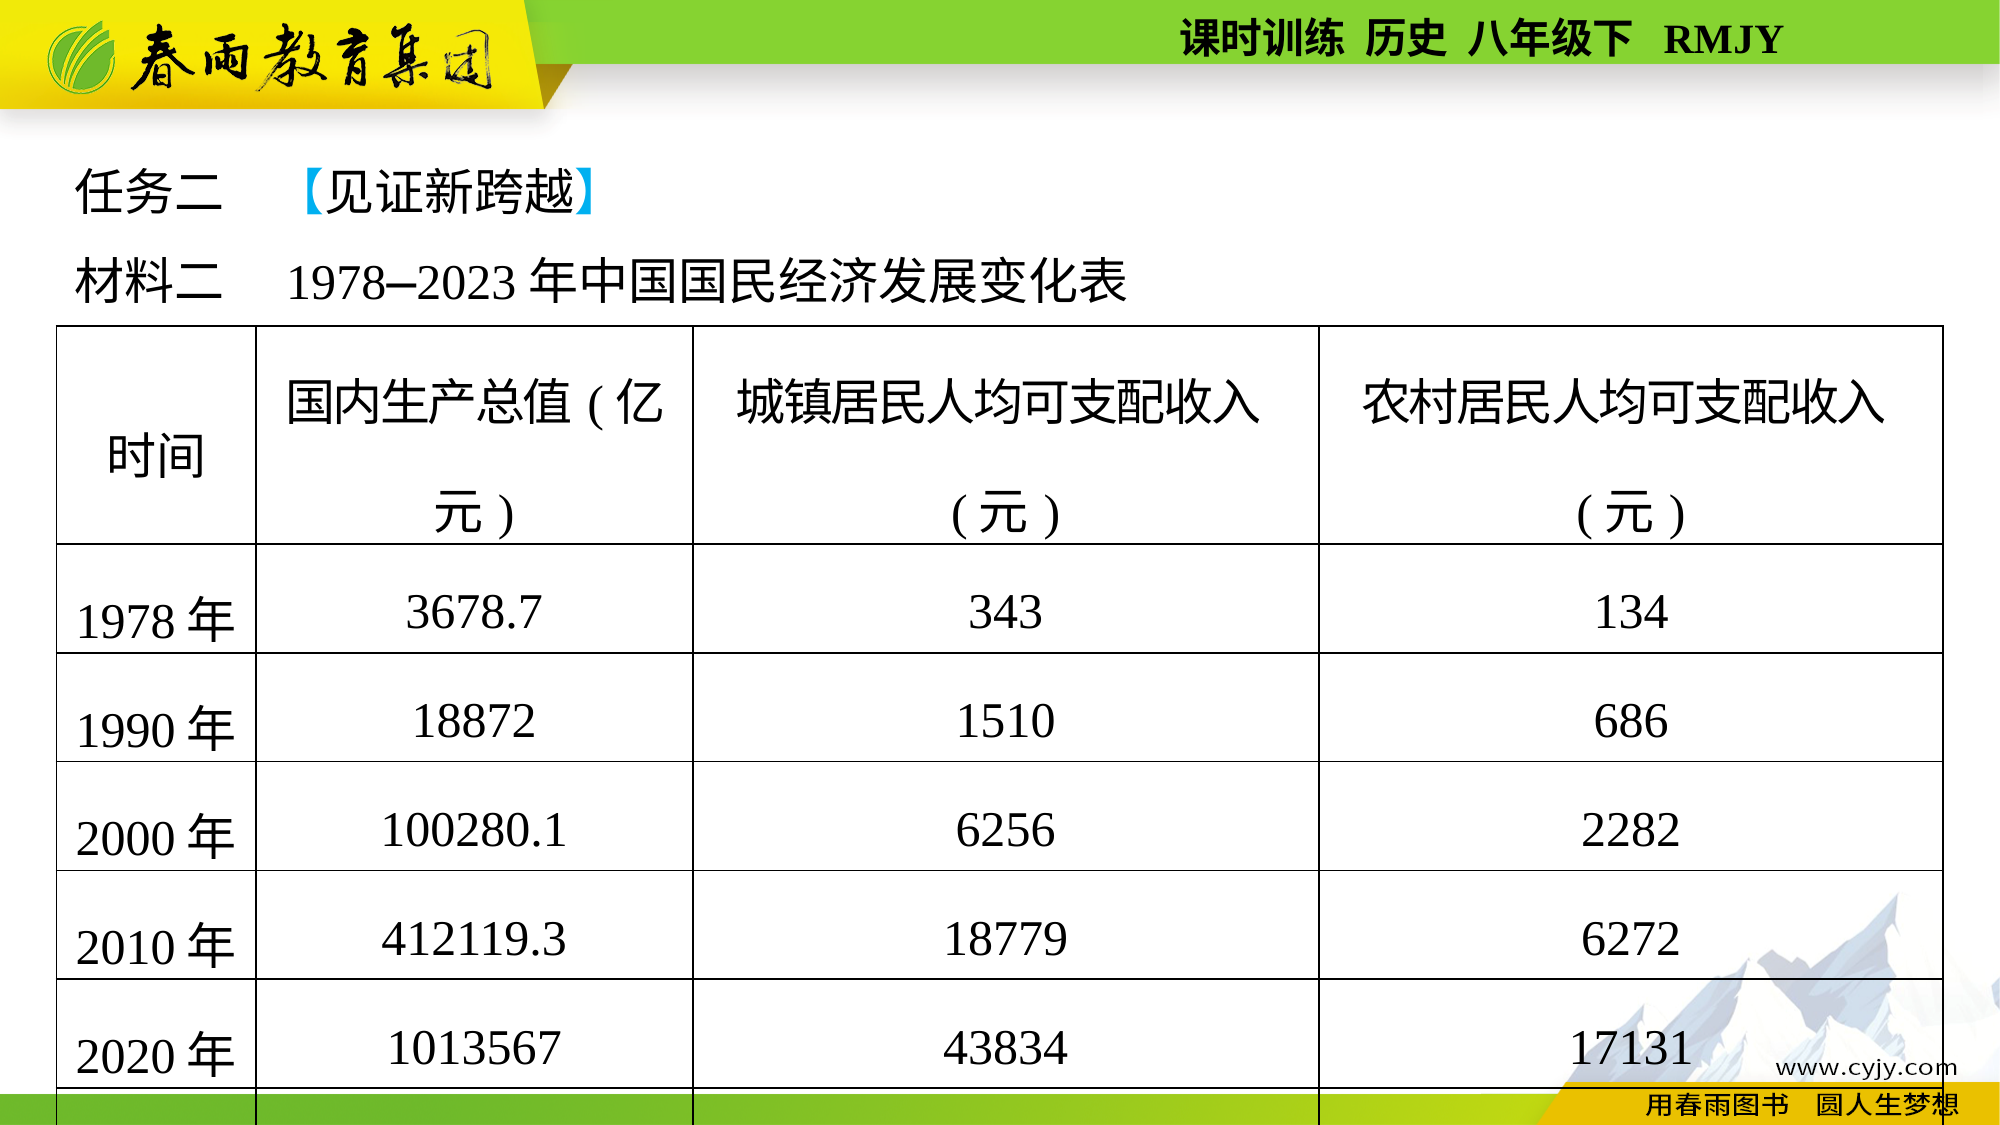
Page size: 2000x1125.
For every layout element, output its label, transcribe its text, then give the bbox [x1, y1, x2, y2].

table_cell 1260582.1 [257, 1089, 692, 1125]
table_cell 2010年 [57, 871, 255, 978]
table_cell 6256 [694, 762, 1318, 870]
picture [0, 0, 2000, 1125]
table_cell 6272 [1320, 871, 1942, 978]
table_cell 134 [1320, 545, 1942, 652]
table_cell 2023年 [57, 1089, 255, 1125]
table_cell 2020年 [57, 980, 255, 1087]
table_header 城镇居民人均可支配收入(元) [694, 327, 1318, 543]
table_cell 21691 [1320, 1089, 1942, 1125]
table_cell 412119.3 [257, 871, 692, 978]
table_cell 1978年 [57, 545, 255, 652]
table_header 农村居民人均可支配收入(元) [1320, 327, 1942, 543]
table_cell 1510 [694, 654, 1318, 761]
table_cell 18779 [694, 871, 1318, 978]
table_cell 2000年 [57, 762, 255, 870]
table_cell 1990年 [57, 654, 255, 761]
table_header 国内生产总值(亿元) [257, 327, 692, 543]
table_cell 343 [694, 545, 1318, 652]
table_header 时间 [57, 327, 255, 543]
table_cell 17131 [1320, 980, 1942, 1087]
table_cell 686 [1320, 654, 1942, 761]
table_cell 43834 [694, 980, 1318, 1087]
table_cell 2282 [1320, 762, 1942, 870]
table_cell 1013567 [257, 980, 692, 1087]
table_cell 18872 [257, 654, 692, 761]
list 任务二 【见证新跨越】 材料二 1978—2023年中国国民经济发展变化表 [59, 122, 1944, 308]
table_cell 100280.1 [257, 762, 692, 870]
table_cell 51821 [694, 1089, 1318, 1125]
table_cell 3678.7 [257, 545, 692, 652]
